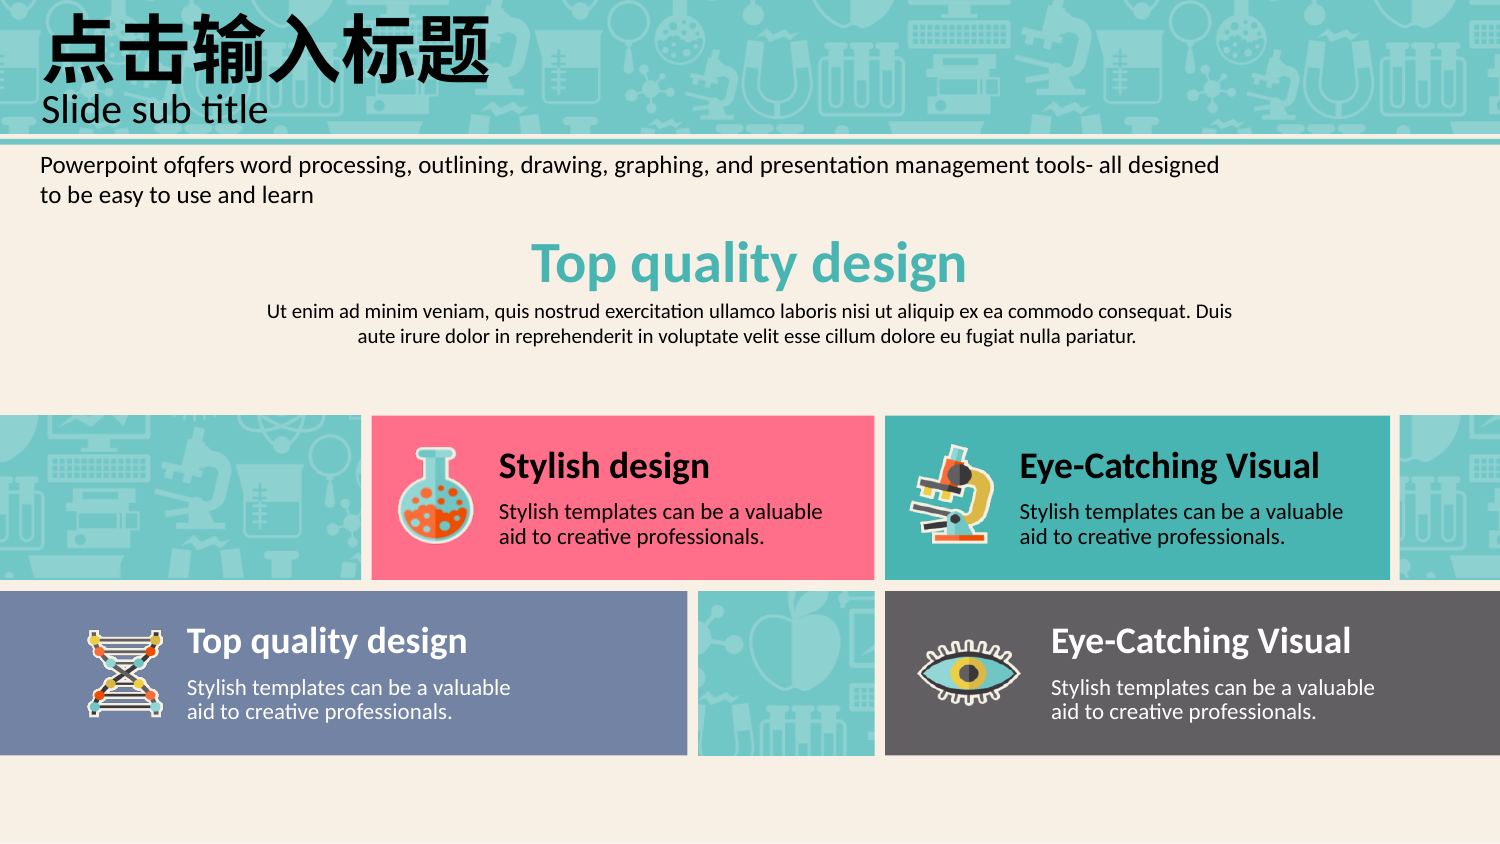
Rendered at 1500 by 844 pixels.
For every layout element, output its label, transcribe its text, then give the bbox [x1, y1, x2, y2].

text_box Top quality design [388, 223, 1112, 294]
picture [1399, 415, 1500, 581]
list 点击输入标题 [41, 19, 1365, 108]
text_box [0, 589, 690, 757]
text_box Ut enim ad minim veniam, quis nostrud exercitation ullamco laboris nisi ut aliquip ex ea commodo consequat. Duis aute irure dolor in reprehenderit in voluptate velit esse cillum dolore eu fugiat nulla pariatur. [260, 297, 1240, 348]
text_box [186, 621, 521, 726]
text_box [1050, 621, 1385, 726]
picture [913, 637, 1022, 709]
text_box [883, 414, 1392, 582]
picture [395, 447, 478, 549]
picture [82, 627, 167, 720]
list Slide sub title [41, 108, 1365, 146]
picture [904, 444, 997, 552]
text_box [1019, 445, 1354, 551]
picture [0, 415, 362, 581]
text_box Powerpoint ofqfers word processing, outlining, drawing, graphing, and presentation management tools- all designed to be easy to use and learn [40, 148, 1247, 209]
text_box [883, 589, 1500, 757]
picture [0, 0, 1500, 134]
picture [697, 590, 875, 756]
text_box [370, 414, 877, 582]
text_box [498, 445, 833, 551]
